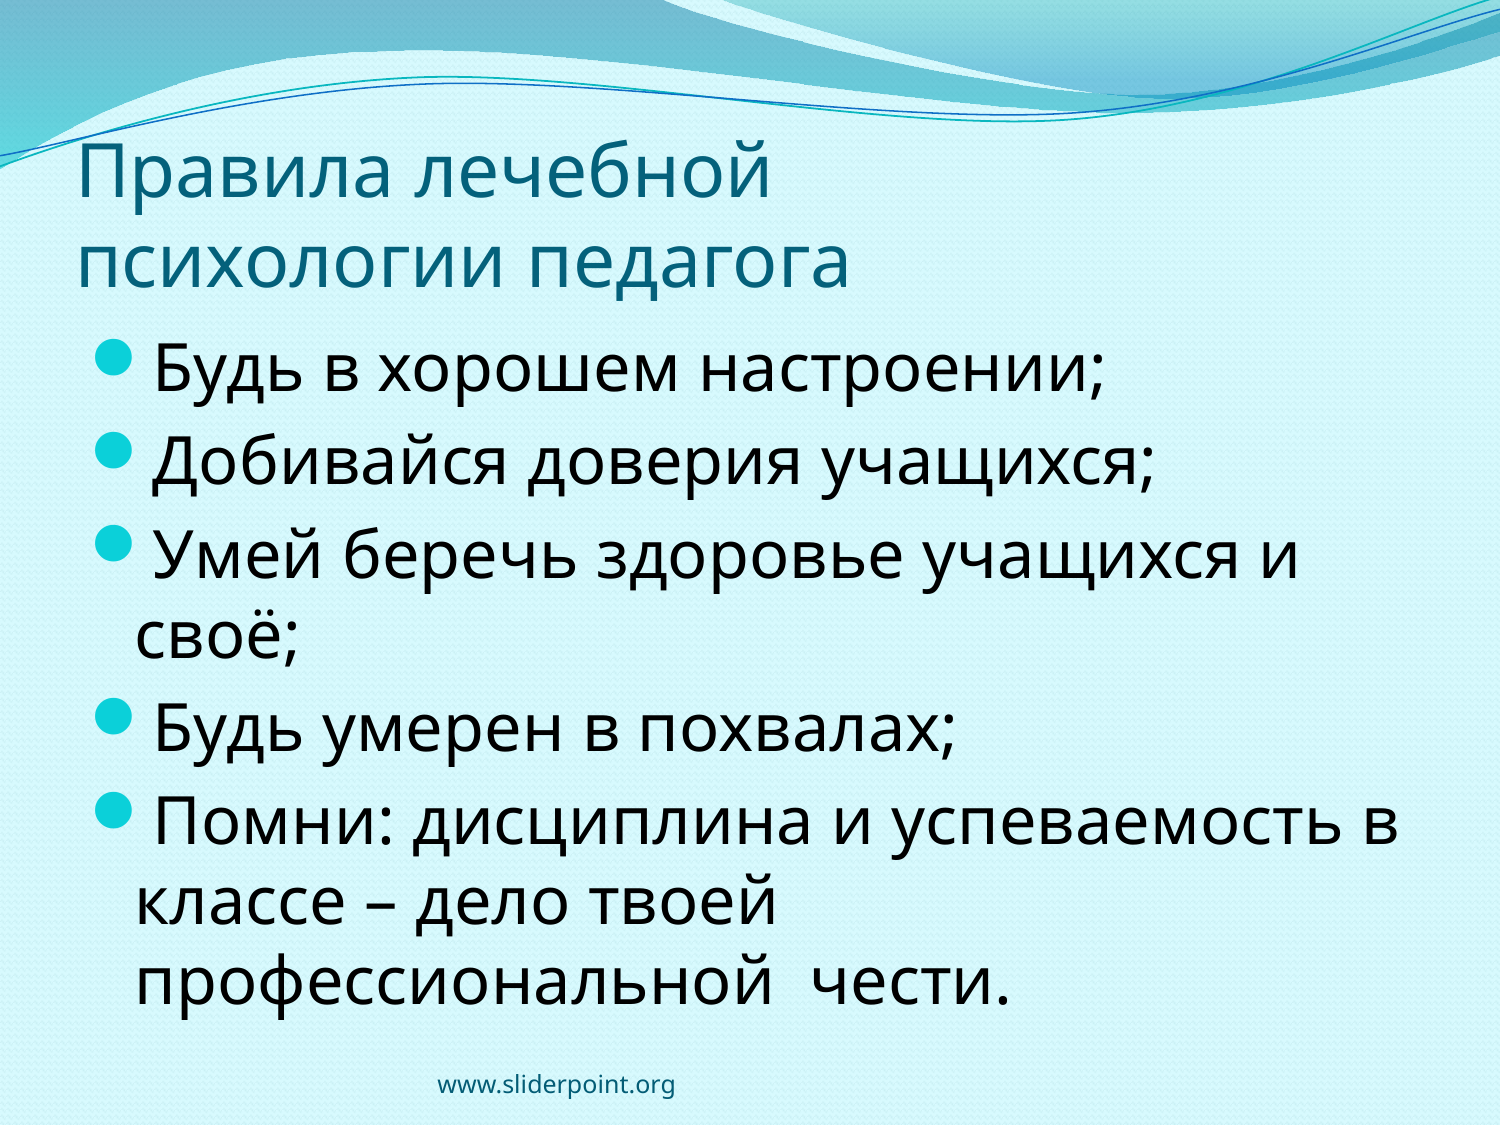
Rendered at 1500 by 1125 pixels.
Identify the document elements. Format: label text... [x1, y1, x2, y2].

footer www.sliderpoint.org [437, 1042, 988, 1103]
title Правила лечебной психологии педагога [75, 115, 1425, 303]
list Будь в хорошем настроении; Добивайся доверия учащихся; Умей беречь здоровье учащихся и своё; Будь умерен в похвалах; Помни: дисциплина и успеваемость в классе – дело твоей профессиональной чести. [75, 317, 1425, 1038]
